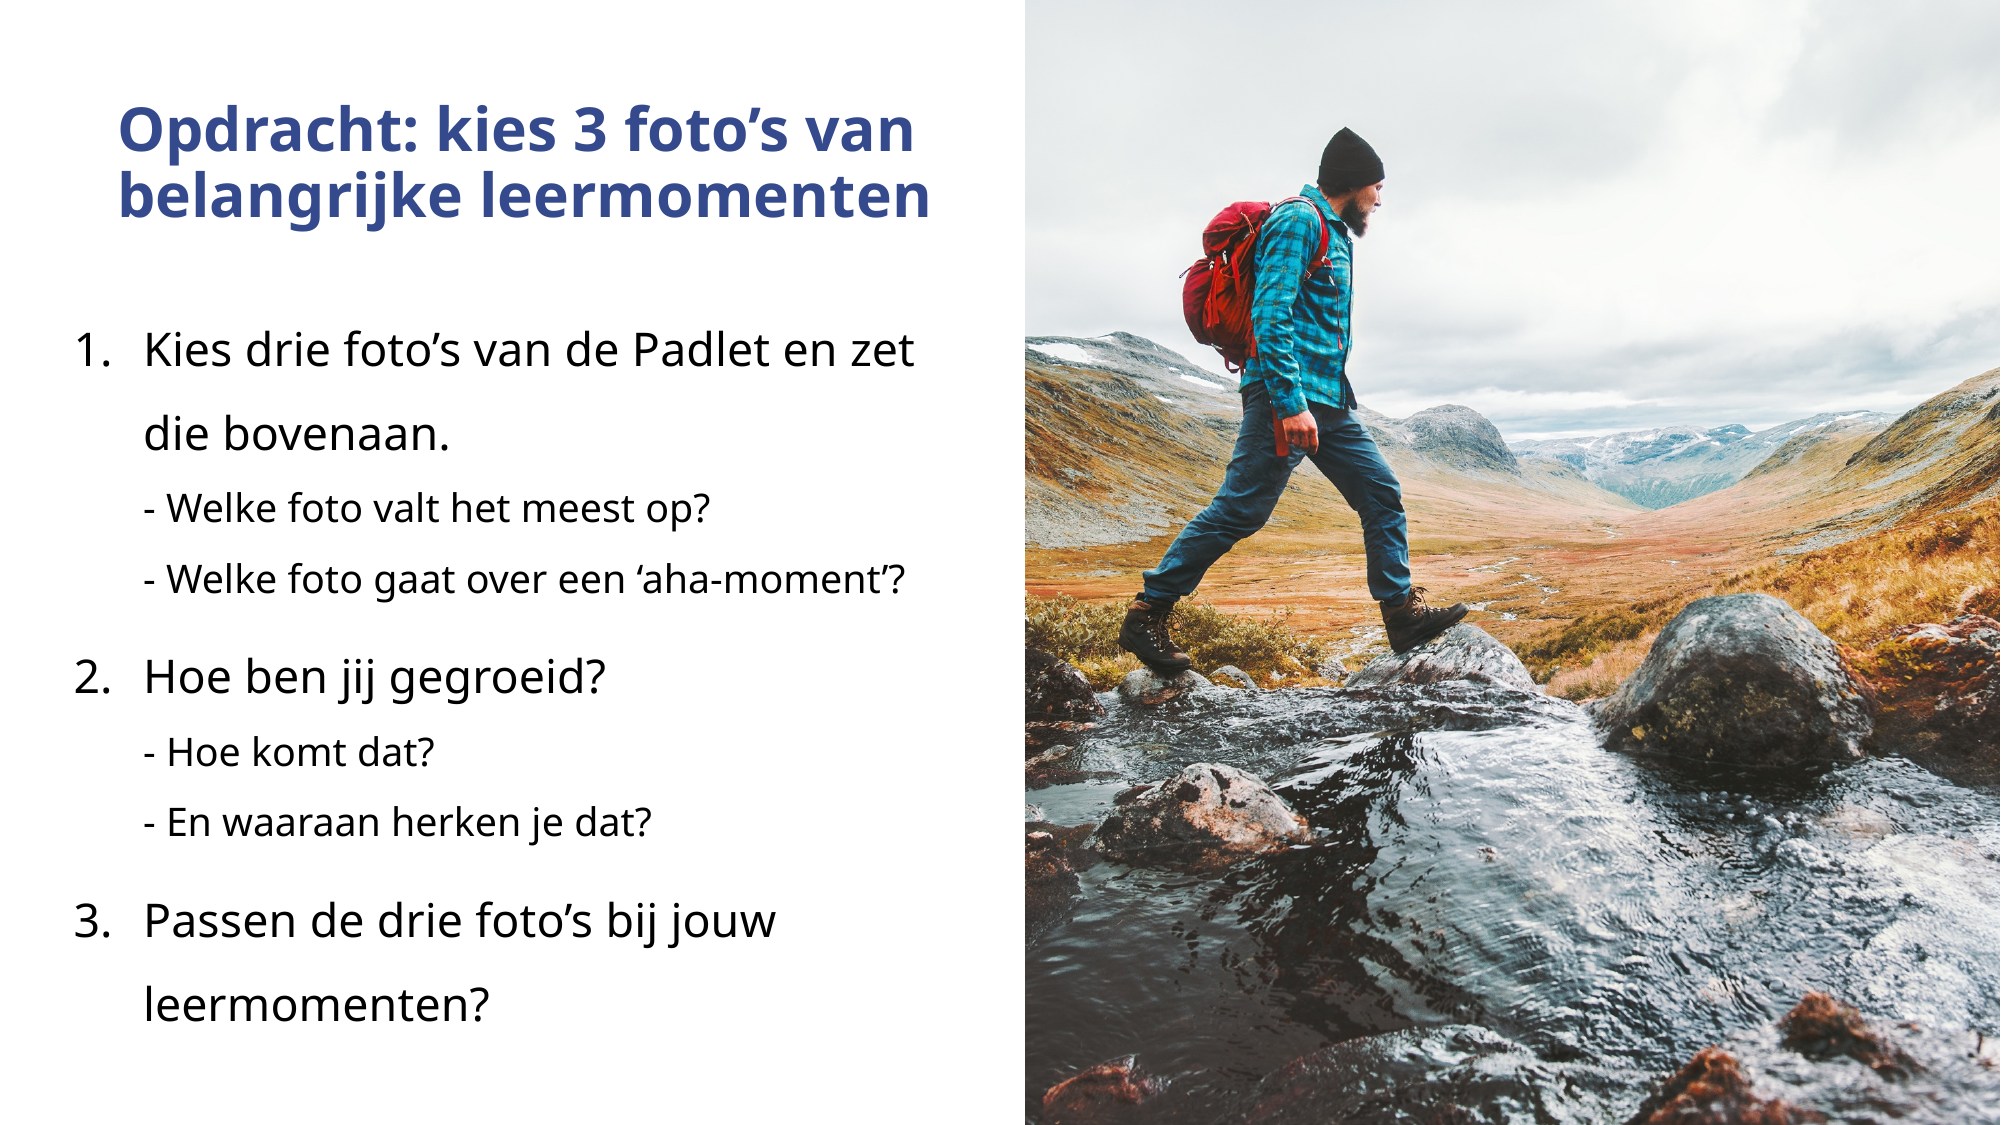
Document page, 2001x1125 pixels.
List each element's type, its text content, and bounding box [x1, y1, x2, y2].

list Kies drie foto’s van de Padlet en zet die bovenaan. - Welke foto valt het meest op? - Welke foto gaat over een ‘aha-moment’? Hoe ben jij gegroeid? - Hoe komt dat? - En waaraan herken je dat? Passen de drie foto’s bij jouw leermomenten? [58, 283, 993, 1039]
title Opdracht: kies 3 foto’s van belangrijke leermomenten [101, 86, 949, 244]
picture [1025, 0, 2000, 1125]
